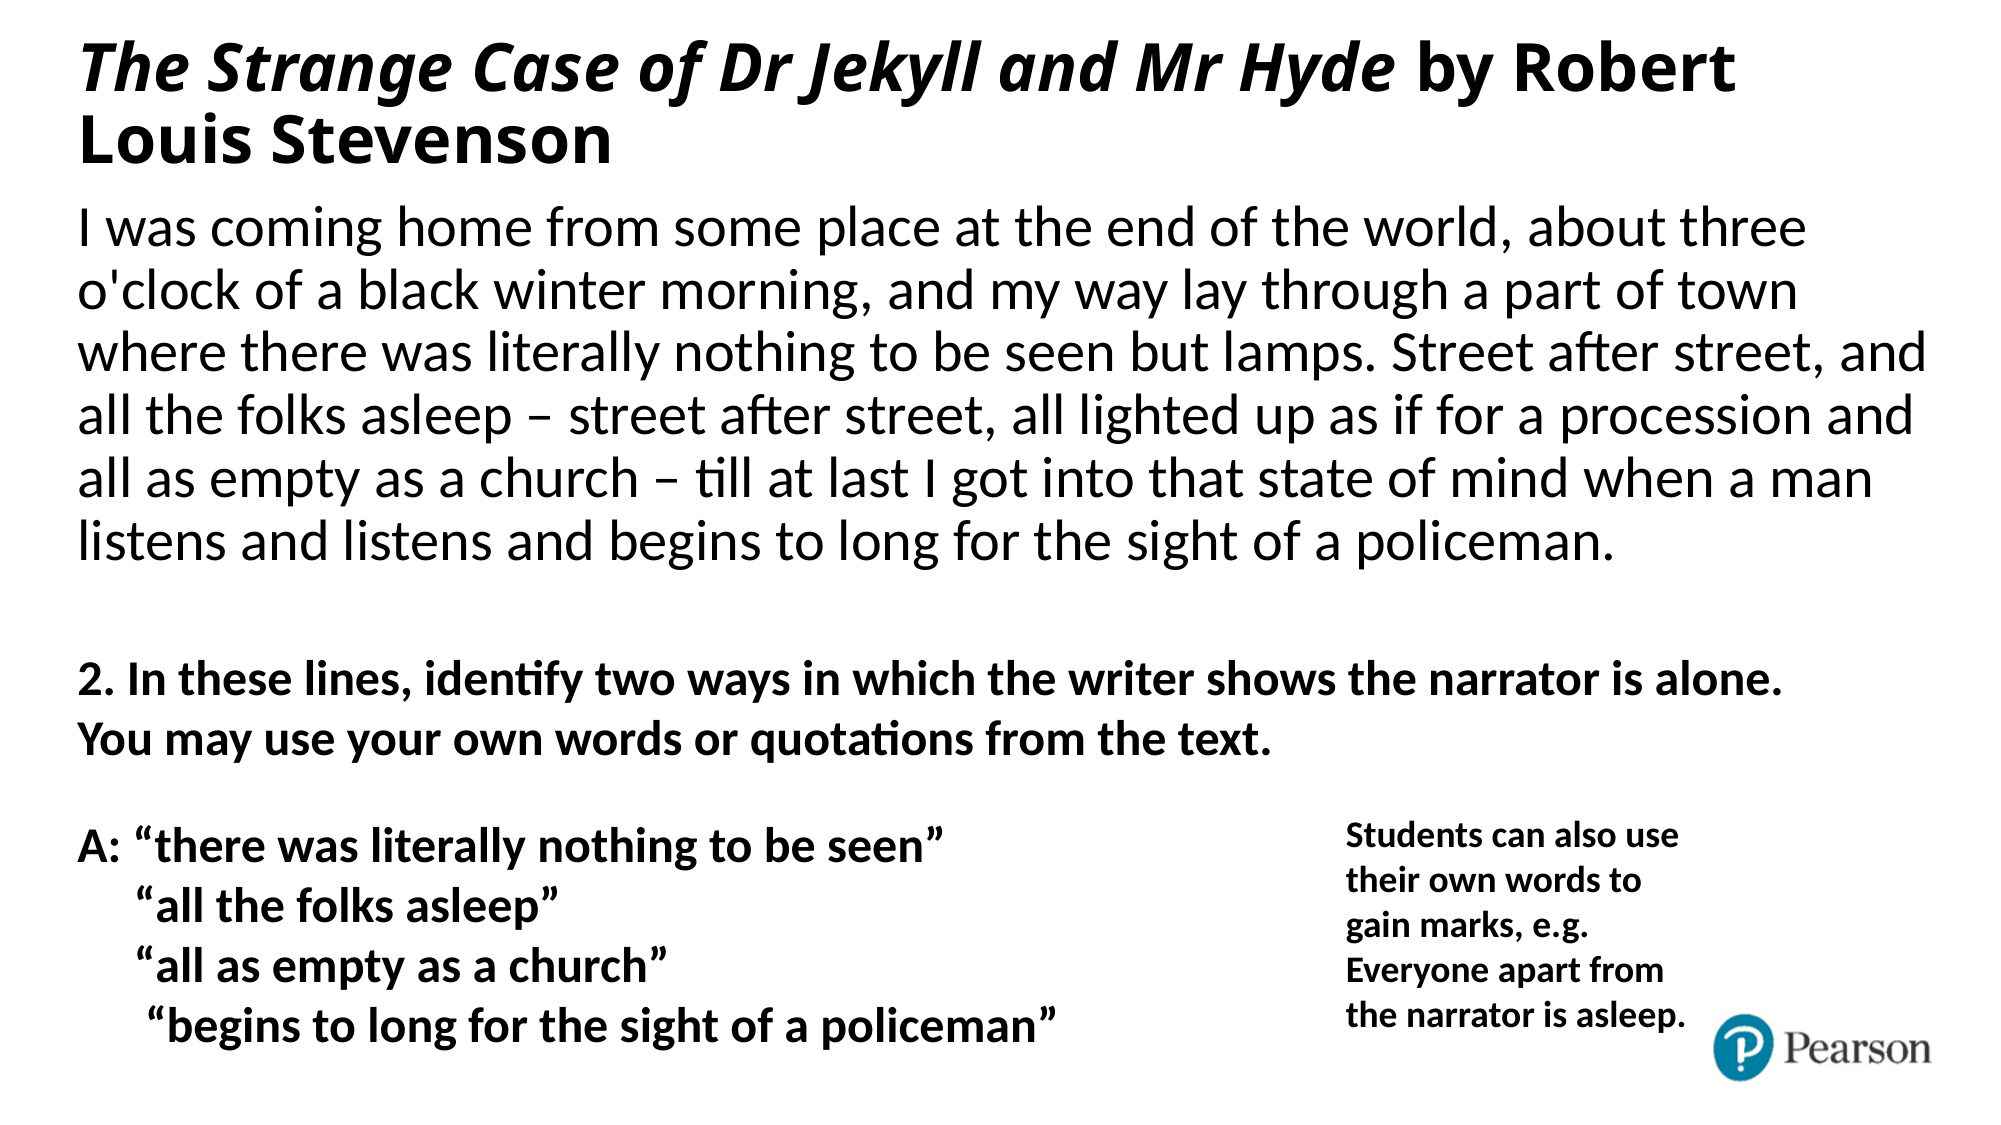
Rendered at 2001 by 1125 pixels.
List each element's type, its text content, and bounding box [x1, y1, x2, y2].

picture [1703, 999, 1942, 1092]
text_box Students can also use their own words to gain marks, e.g. Everyone apart from the narrator is asleep. [1331, 802, 1704, 1043]
text_box A: “there was literally nothing to be seen” “all the folks asleep” “all as empty as a church” “begins to long for the sight of a policeman” [62, 805, 1329, 1060]
text_box 2. In these lines, identify two ways in which the writer shows the narrator is alone. You may use your own words or quotations from the text. [62, 637, 1953, 773]
title The Strange Case of Dr Jekyll and Mr Hyde by Robert Louis Stevenson [62, 33, 1923, 178]
list I was coming home from some place at the end of the world, about three o'clock of a black winter morning, and my way lay through a part of town where there was literally nothing to be seen but lamps. Street after street, and all the folks asleep – street after street, all lighted up as if for a procession and all as empty as a church – till at last I got into that state of mind when a man listens and listens and begins to long for the sight of a policeman. [62, 188, 1953, 608]
